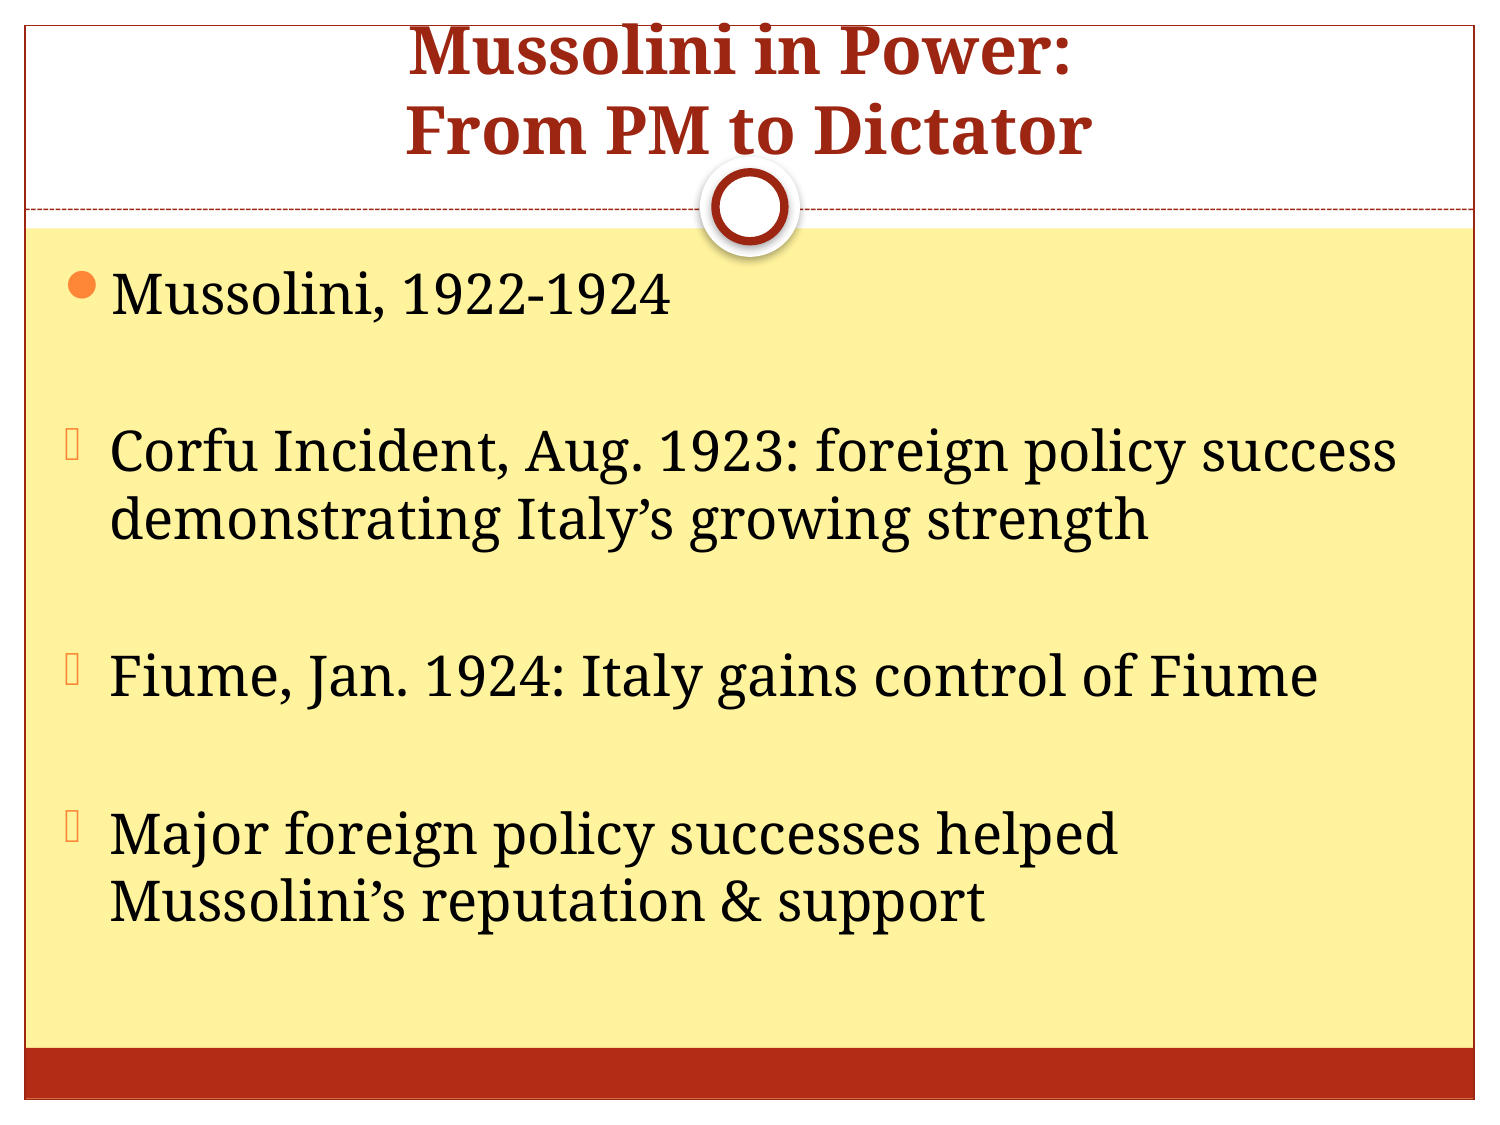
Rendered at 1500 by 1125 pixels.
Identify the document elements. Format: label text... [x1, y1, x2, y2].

list Mussolini, 1922-1924 Corfu Incident, Aug. 1923: foreign policy success demonstrating Italy’s growing strength Fiume, Jan. 1924: Italy gains control of Fiume Major foreign policy successes helped Mussolini’s reputation & support [49, 250, 1445, 1050]
title Mussolini in Power: From PM to Dictator [49, 0, 1450, 175]
